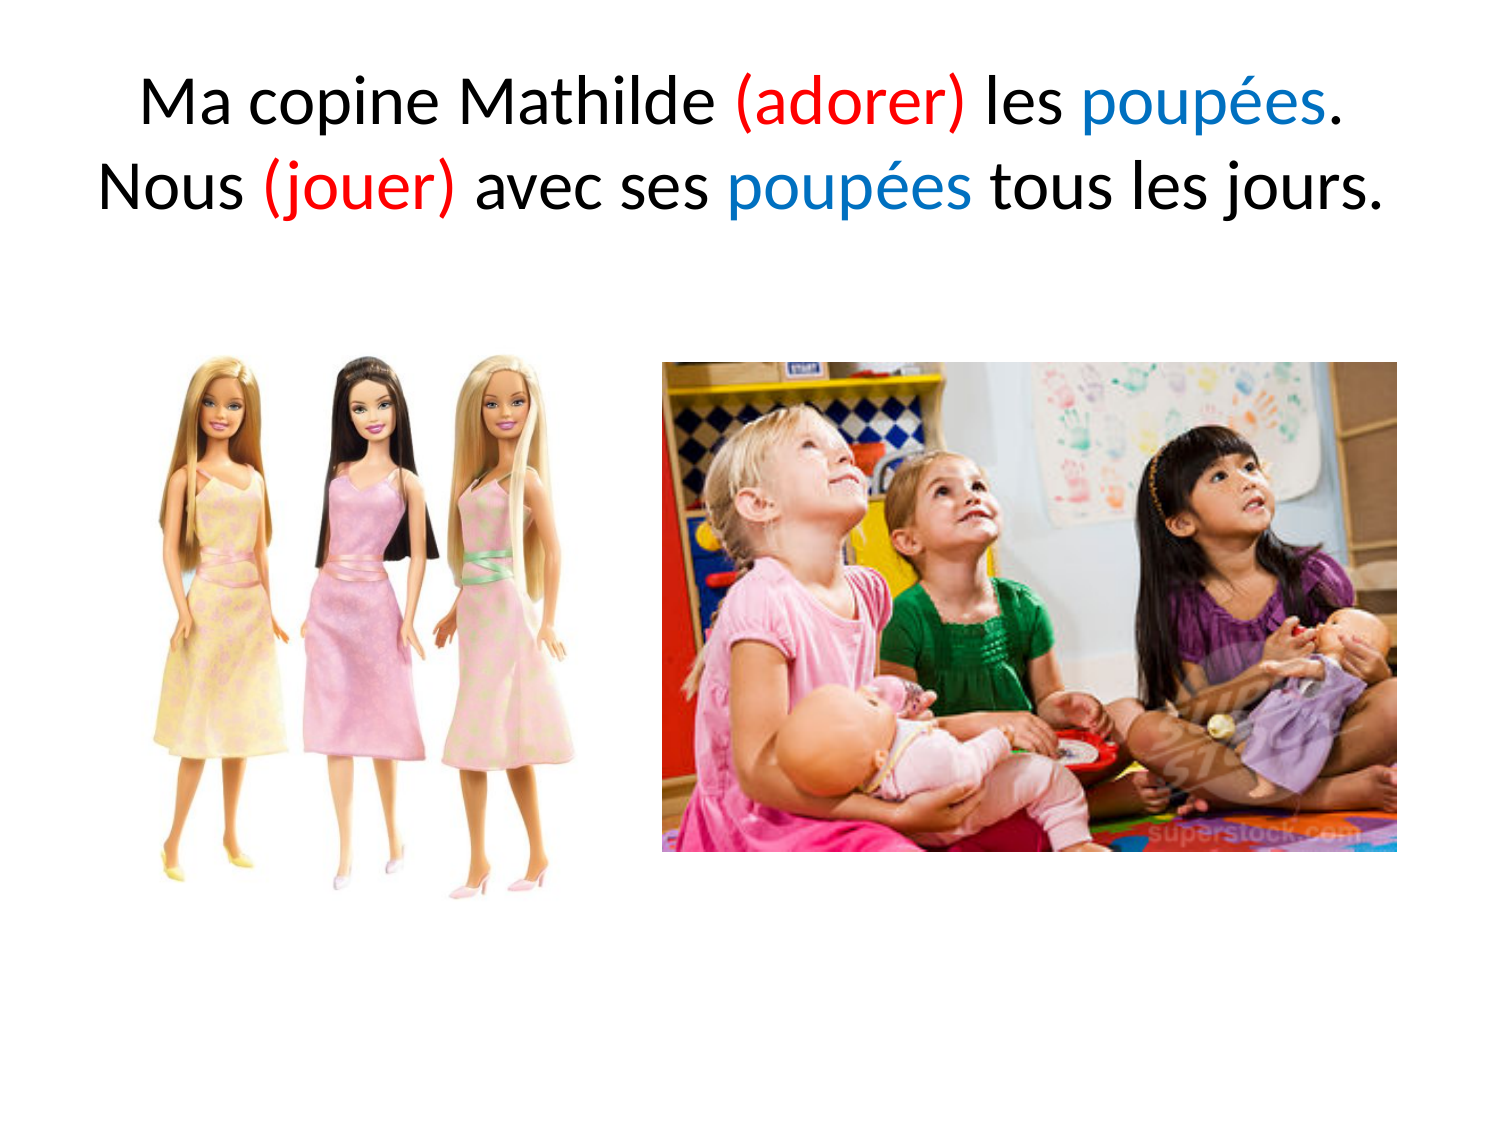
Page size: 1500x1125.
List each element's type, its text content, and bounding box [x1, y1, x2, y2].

picture [87, 337, 613, 905]
title Ma copine Mathilde (adorer) les poupées. Nous (jouer) avec ses poupées tous les jours. [75, 45, 1425, 233]
picture [662, 362, 1398, 852]
